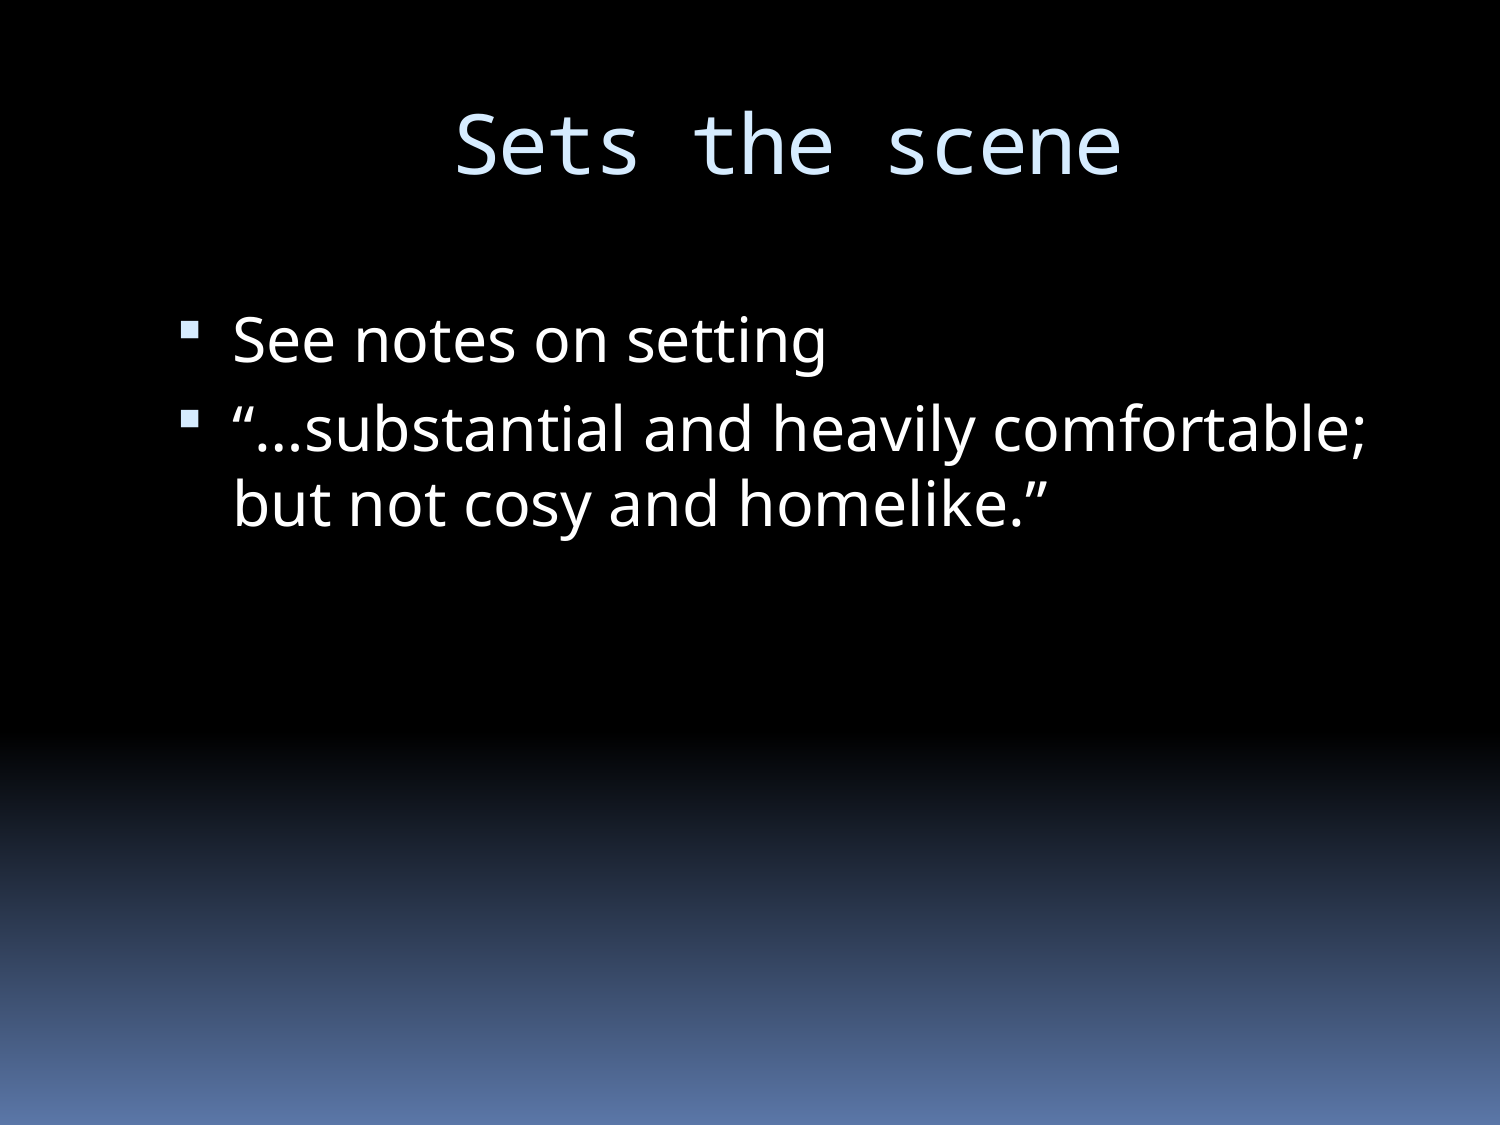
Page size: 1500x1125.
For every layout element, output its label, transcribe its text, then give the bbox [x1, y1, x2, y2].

title Sets the scene [150, 83, 1425, 234]
list See notes on setting “…substantial and heavily comfortable; but not cosy and homelike.” [150, 292, 1425, 1043]
